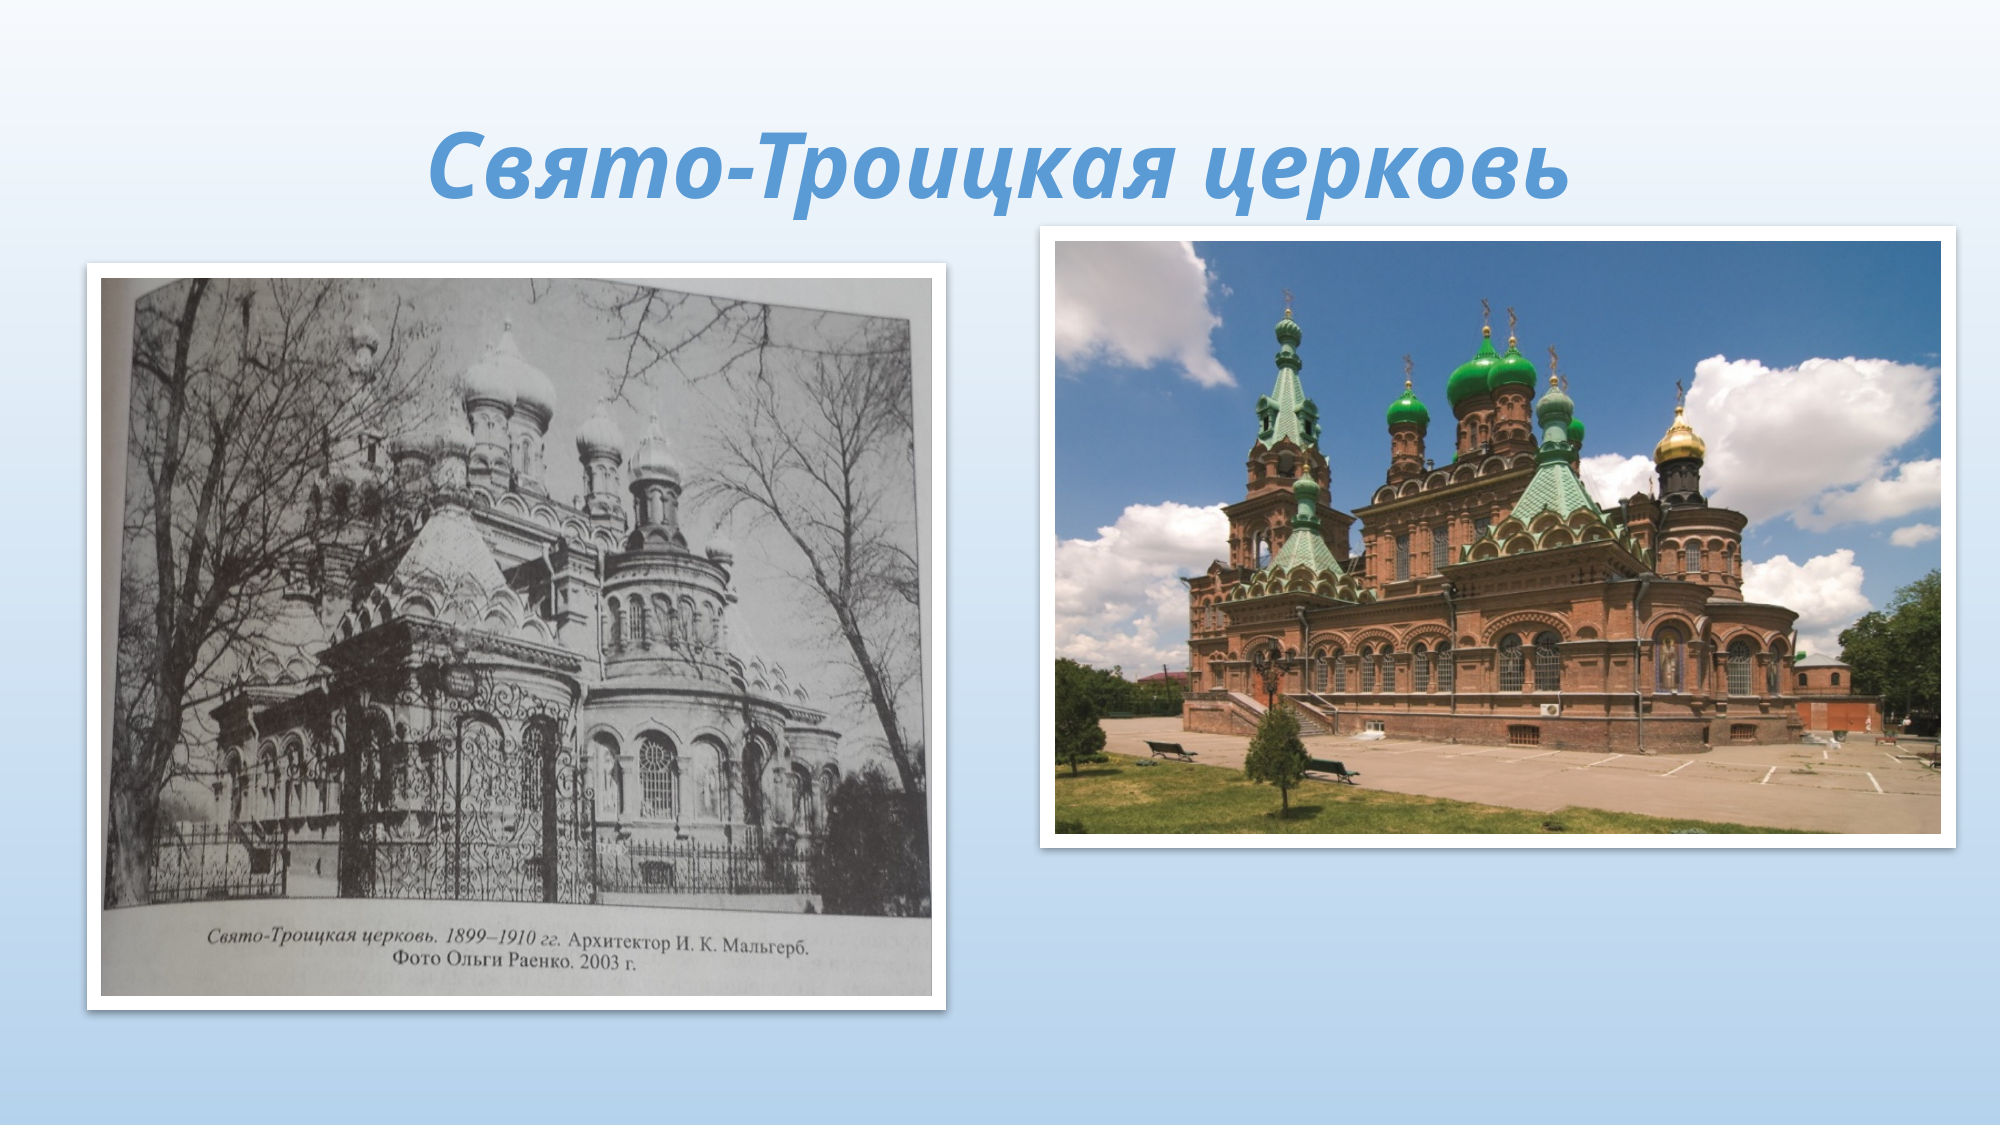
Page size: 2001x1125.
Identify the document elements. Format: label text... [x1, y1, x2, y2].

title Свято-Троицкая церковь [137, 59, 1863, 278]
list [1054, 240, 1942, 834]
picture [101, 277, 932, 996]
